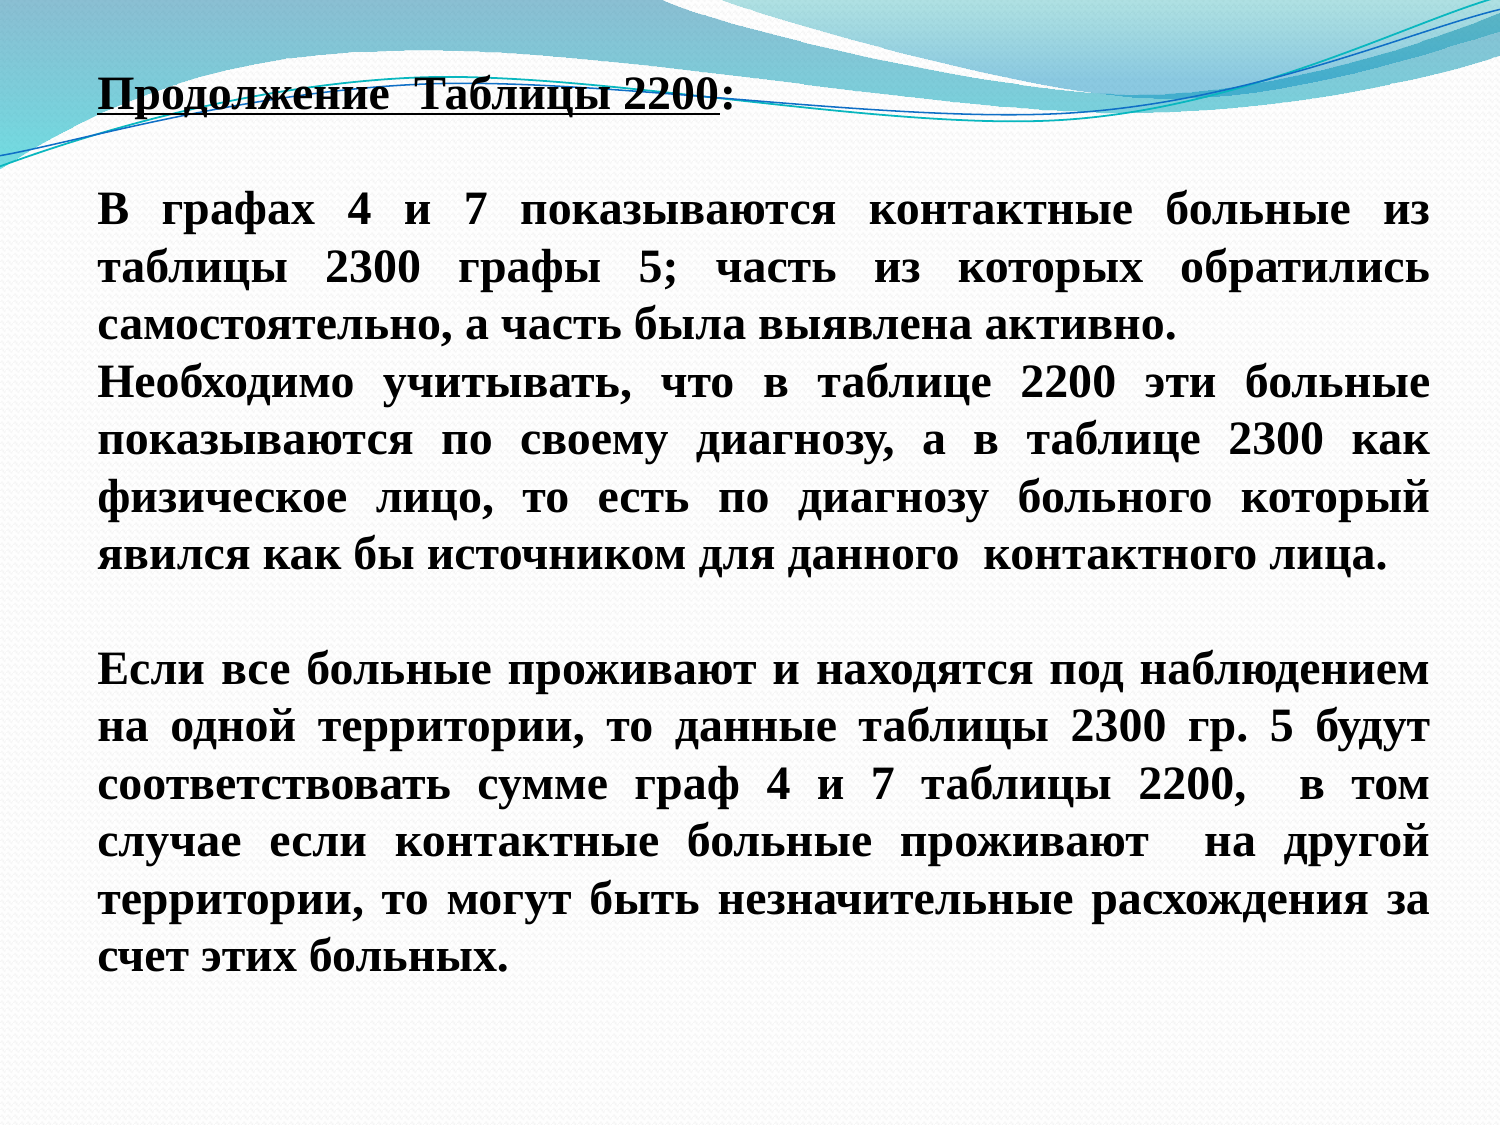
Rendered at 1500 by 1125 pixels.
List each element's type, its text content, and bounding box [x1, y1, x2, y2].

text_box Продолжение Таблицы 2200: В графах 4 и 7 показываются контактные больные из таблицы 2300 графы 5; часть из которых обратились самостоятельно, а часть была выявлена активно. Необходимо учитывать, что в таблице 2200 эти больные показываются по своему диагнозу, а в таблице 2300 как физическое лицо, то есть по диагнозу больного который явился как бы источником для данного контактного лица. Если все больные проживают и находятся под наблюдением на одной территории, то данные таблицы 2300 гр. 5 будут соответствовать сумме граф 4 и 7 таблицы 2200, в том случае если контактные больные проживают на другой территории, то могут быть незначительные расхождения за счет этих больных. [82, 54, 1447, 989]
